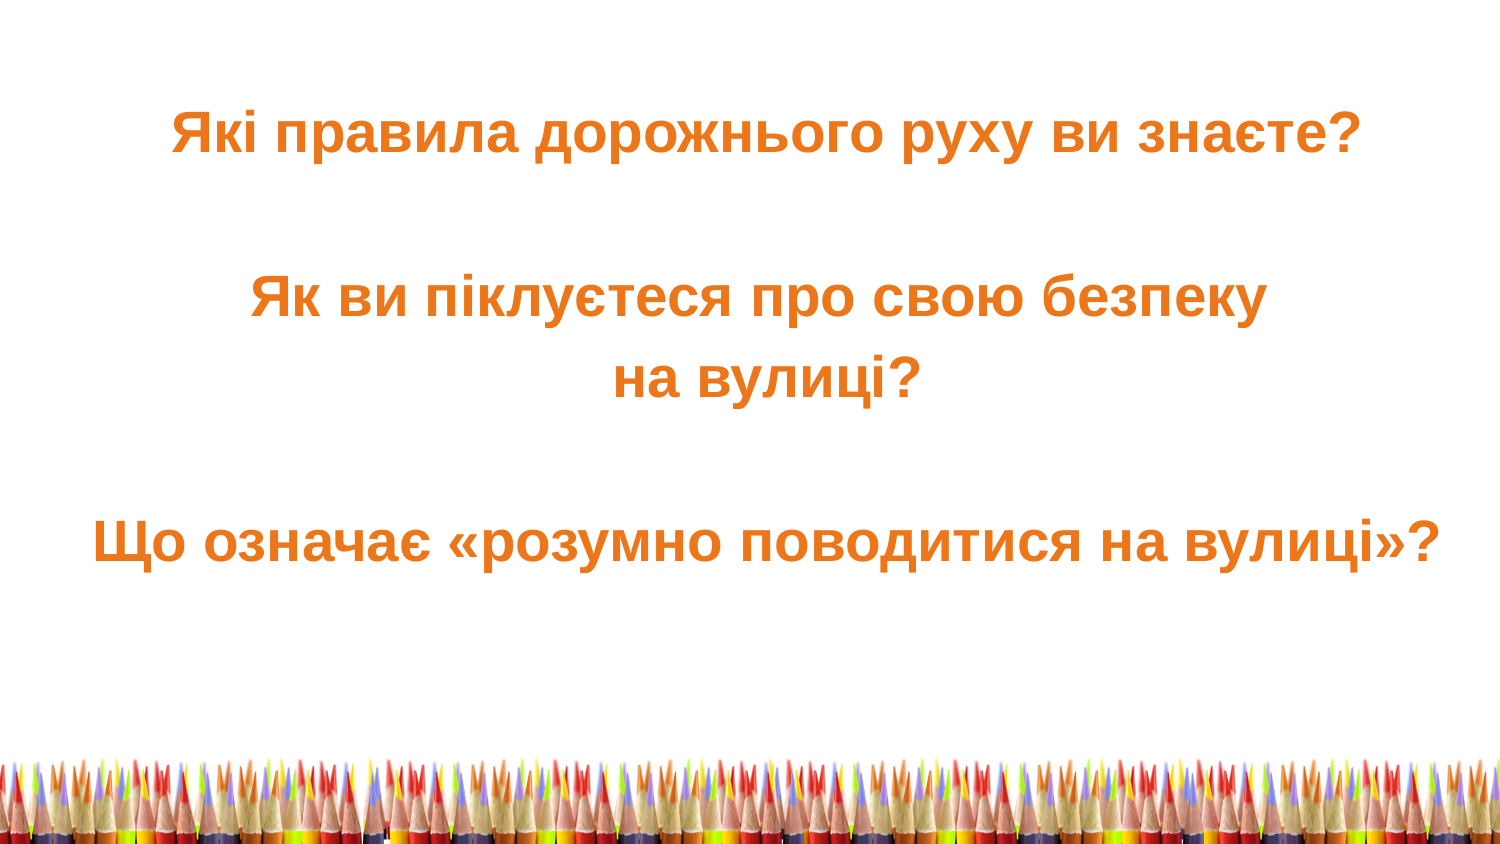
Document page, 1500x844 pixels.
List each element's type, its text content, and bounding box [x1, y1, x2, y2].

picture [0, 756, 1500, 844]
list Які правила дорожнього руху ви знаєте? Як ви піклуєтеся про свою безпеку на вулиці? Що означає «розумно поводитися на вулиці»? [17, 351, 1500, 399]
